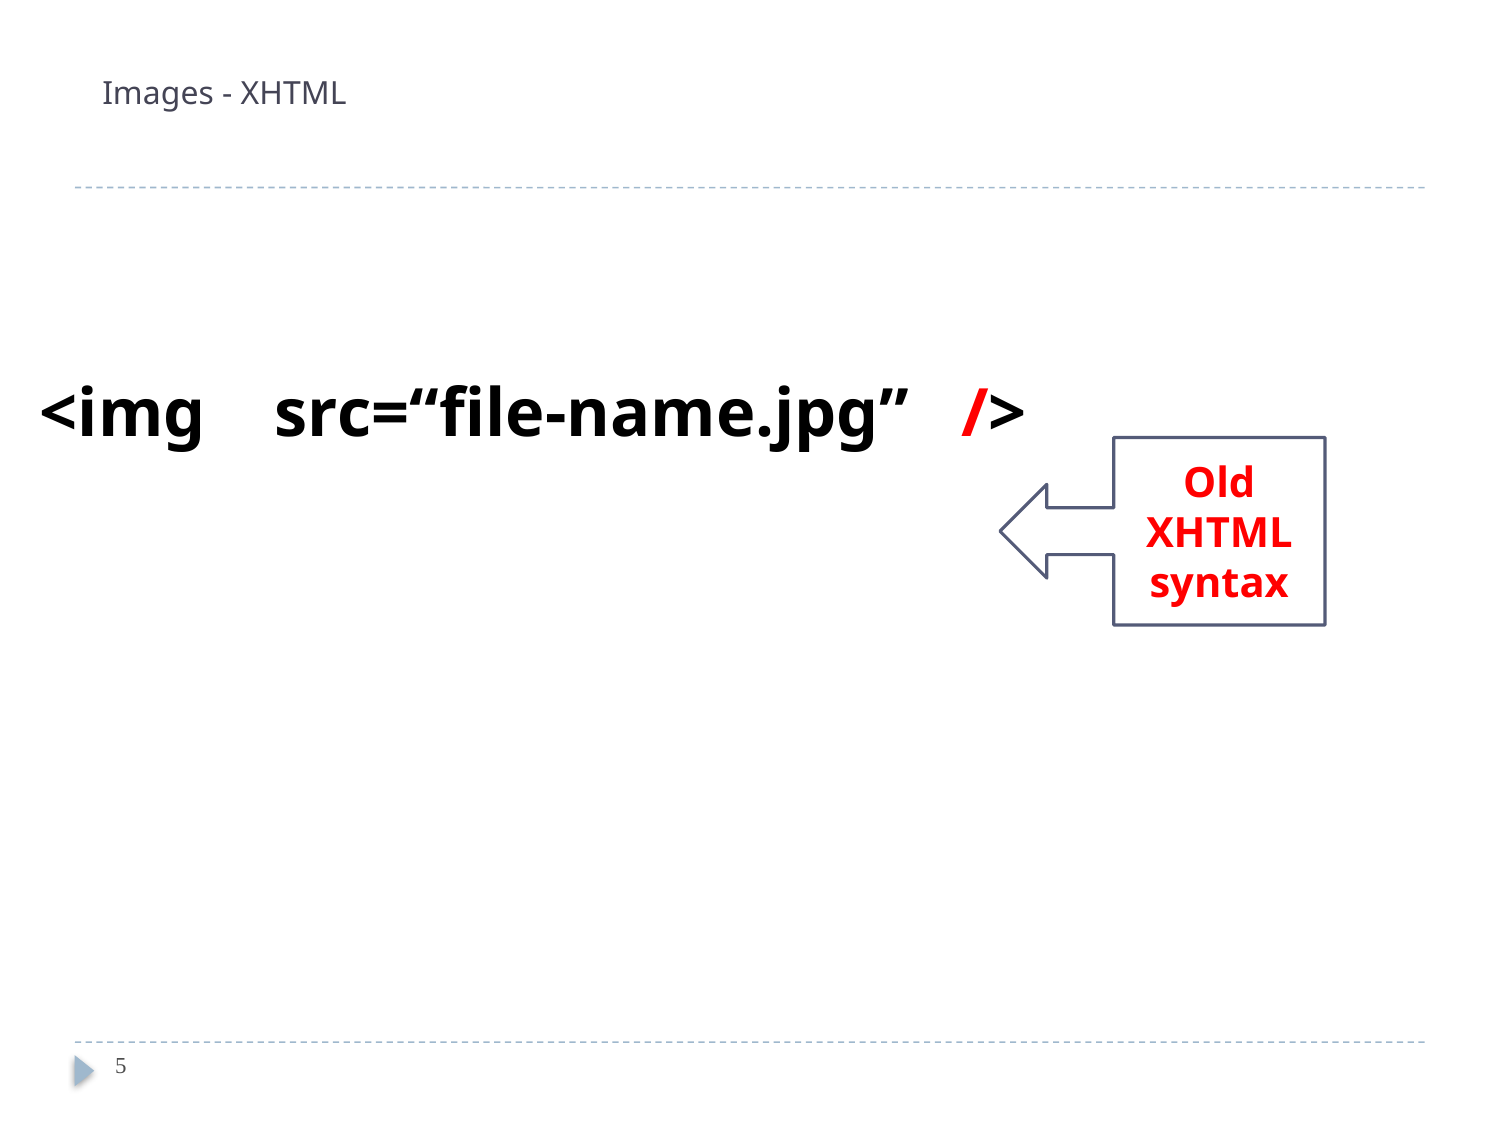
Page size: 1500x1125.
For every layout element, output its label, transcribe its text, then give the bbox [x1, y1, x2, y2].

title Images - XHTML [87, 24, 1299, 118]
slide_number 5 [100, 1042, 426, 1103]
text_box Old XHTML syntax [998, 435, 1327, 627]
list <img src=“file-name.jpg” /> [24, 200, 1438, 975]
